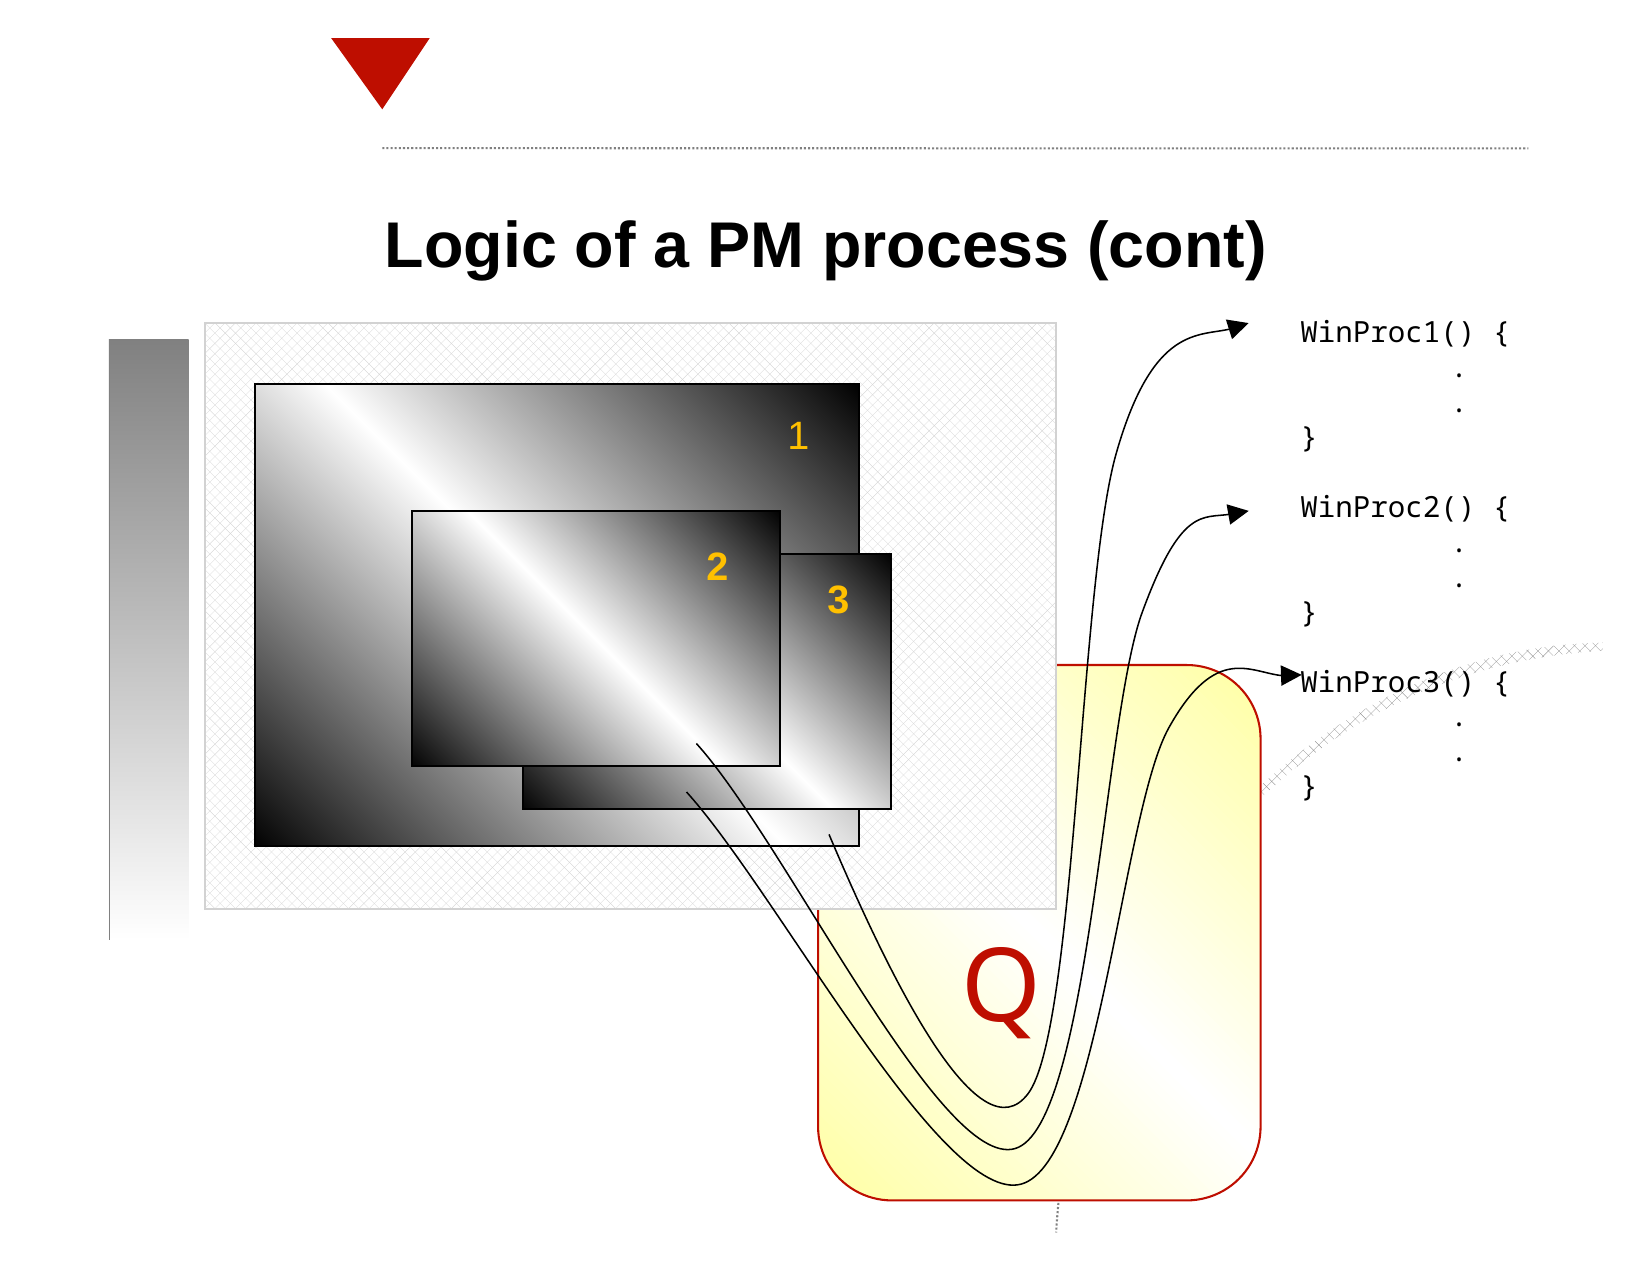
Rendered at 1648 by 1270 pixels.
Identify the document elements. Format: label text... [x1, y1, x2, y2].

text_box Logic of a PM process (cont) [384, 202, 1538, 281]
text_box [1122, 665, 1219, 708]
text_box [818, 687, 1261, 1201]
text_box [204, 322, 1057, 910]
text_box [1060, 504, 1249, 720]
text_box [1060, 319, 1249, 589]
text_box [779, 665, 1302, 1186]
text_box [1196, 673, 1224, 691]
text_box WinProc1() { . . } WinProc2() { . . } WinProc3() { . . } [1300, 313, 1620, 838]
